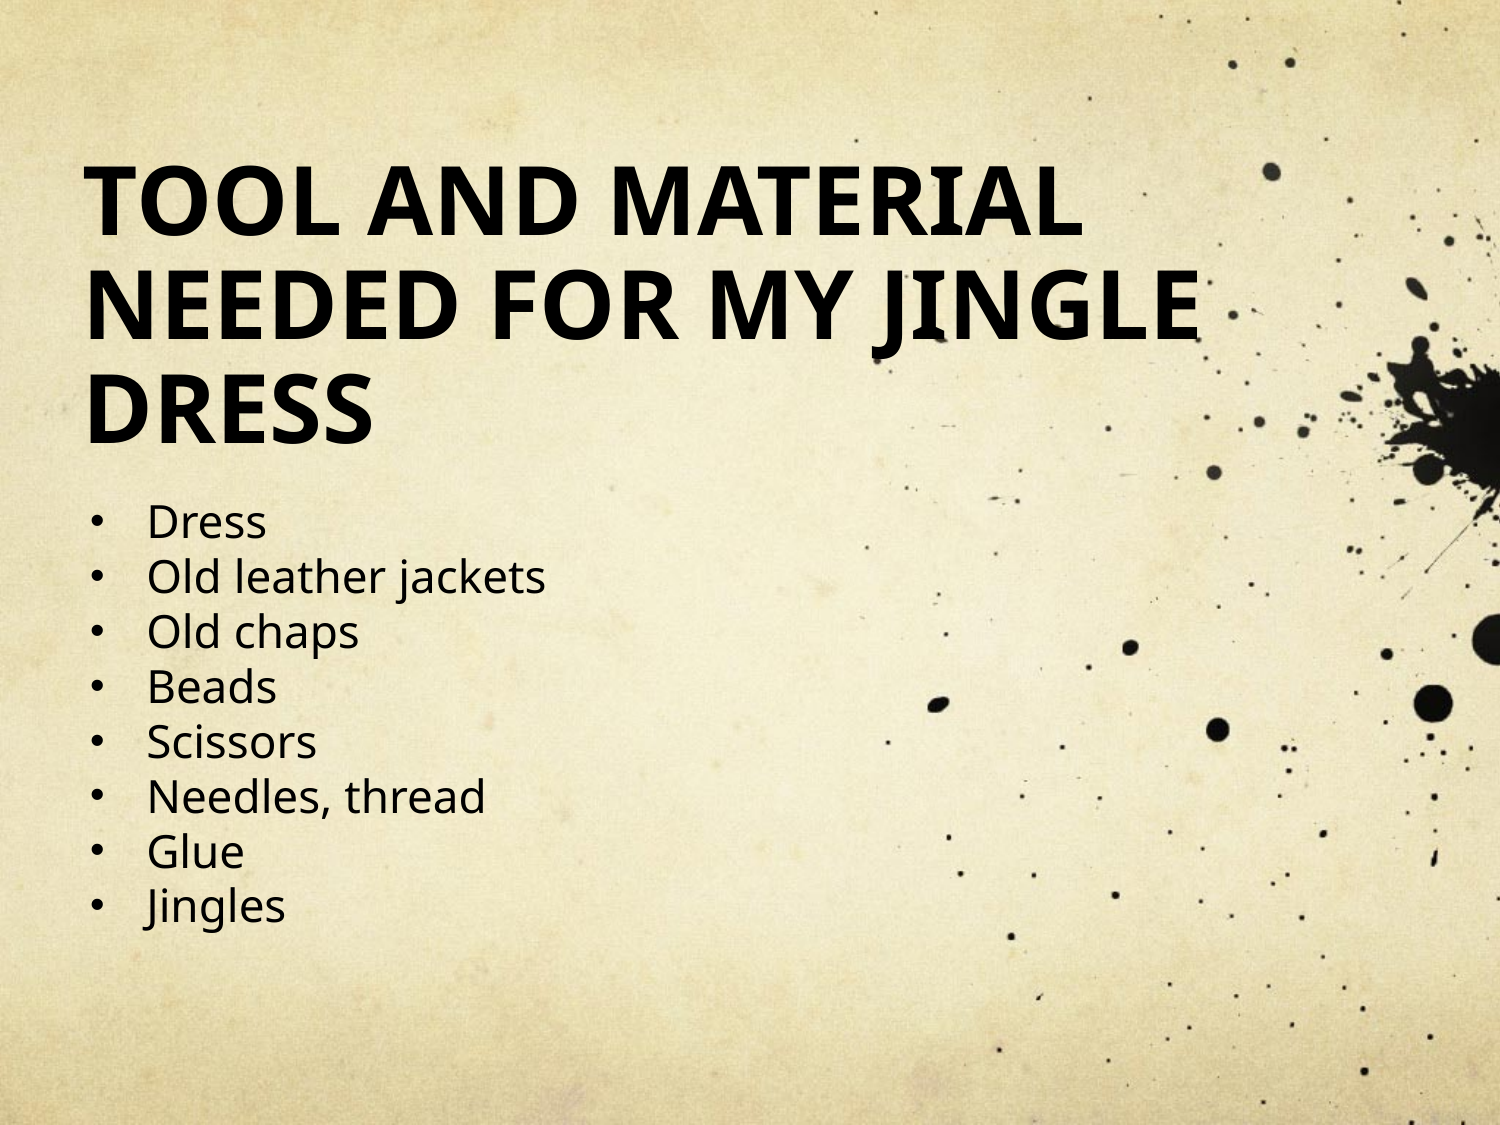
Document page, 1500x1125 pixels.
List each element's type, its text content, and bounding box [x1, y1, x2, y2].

title TOOL AND MATERIAL NEEDED FOR MY JINGLE DRESS [75, 104, 1350, 463]
picture [0, 0, 1500, 1125]
list Dress Old leather jackets Old chaps Beads Scissors Needles, thread Glue Jingles [75, 492, 1350, 1048]
